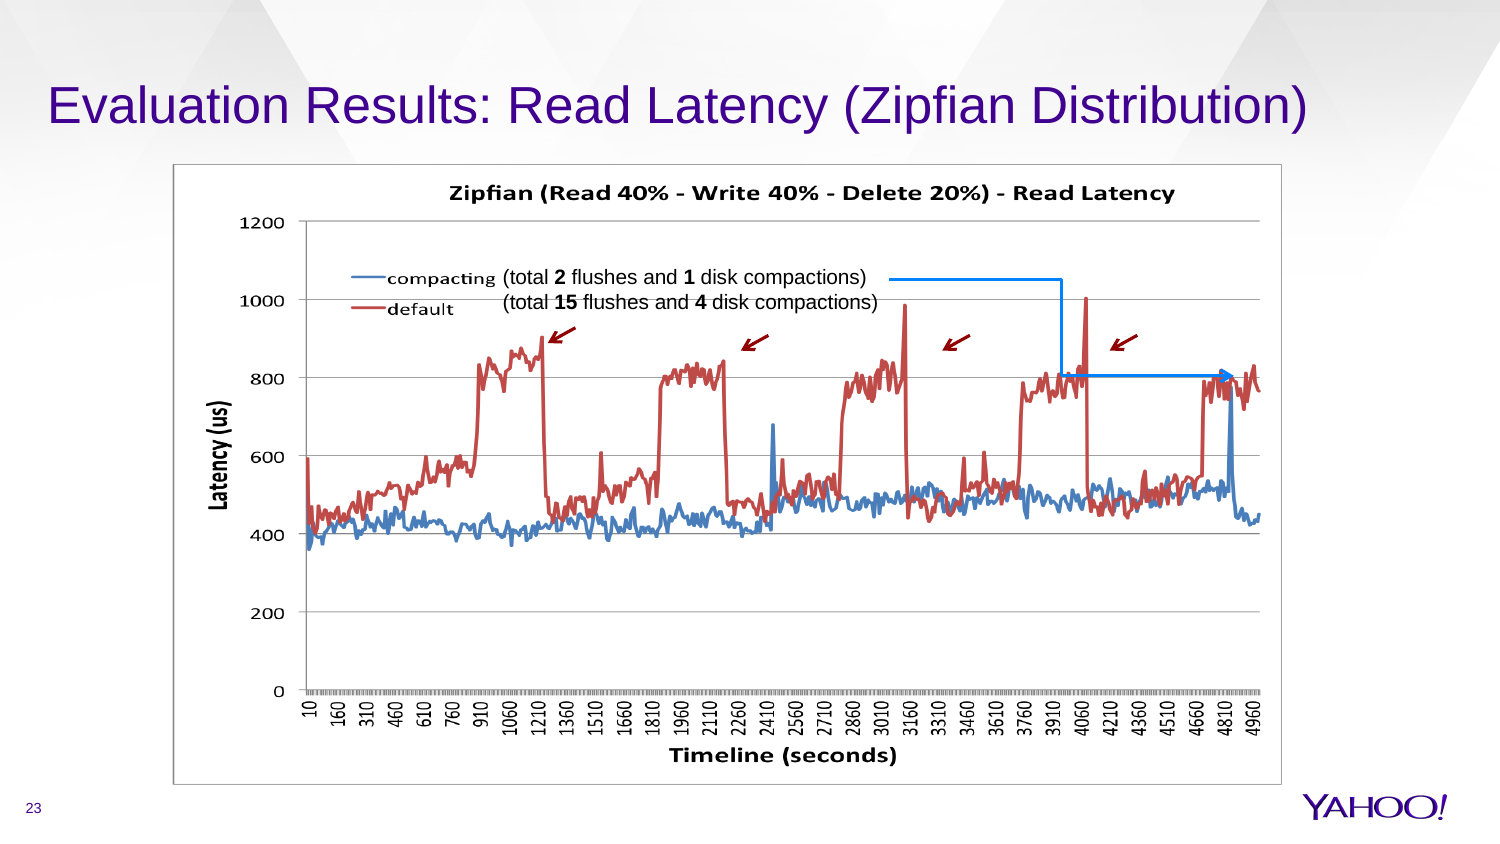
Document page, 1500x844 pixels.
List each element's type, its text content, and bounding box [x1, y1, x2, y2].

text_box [888, 279, 1235, 376]
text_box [740, 335, 769, 351]
slide_number 23 [5, 784, 62, 830]
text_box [941, 335, 971, 351]
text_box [1109, 335, 1138, 351]
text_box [547, 327, 576, 344]
picture [0, 0, 1500, 844]
title Evaluation Results: Read Latency (Zipfian Distribution) [46, 71, 1446, 206]
